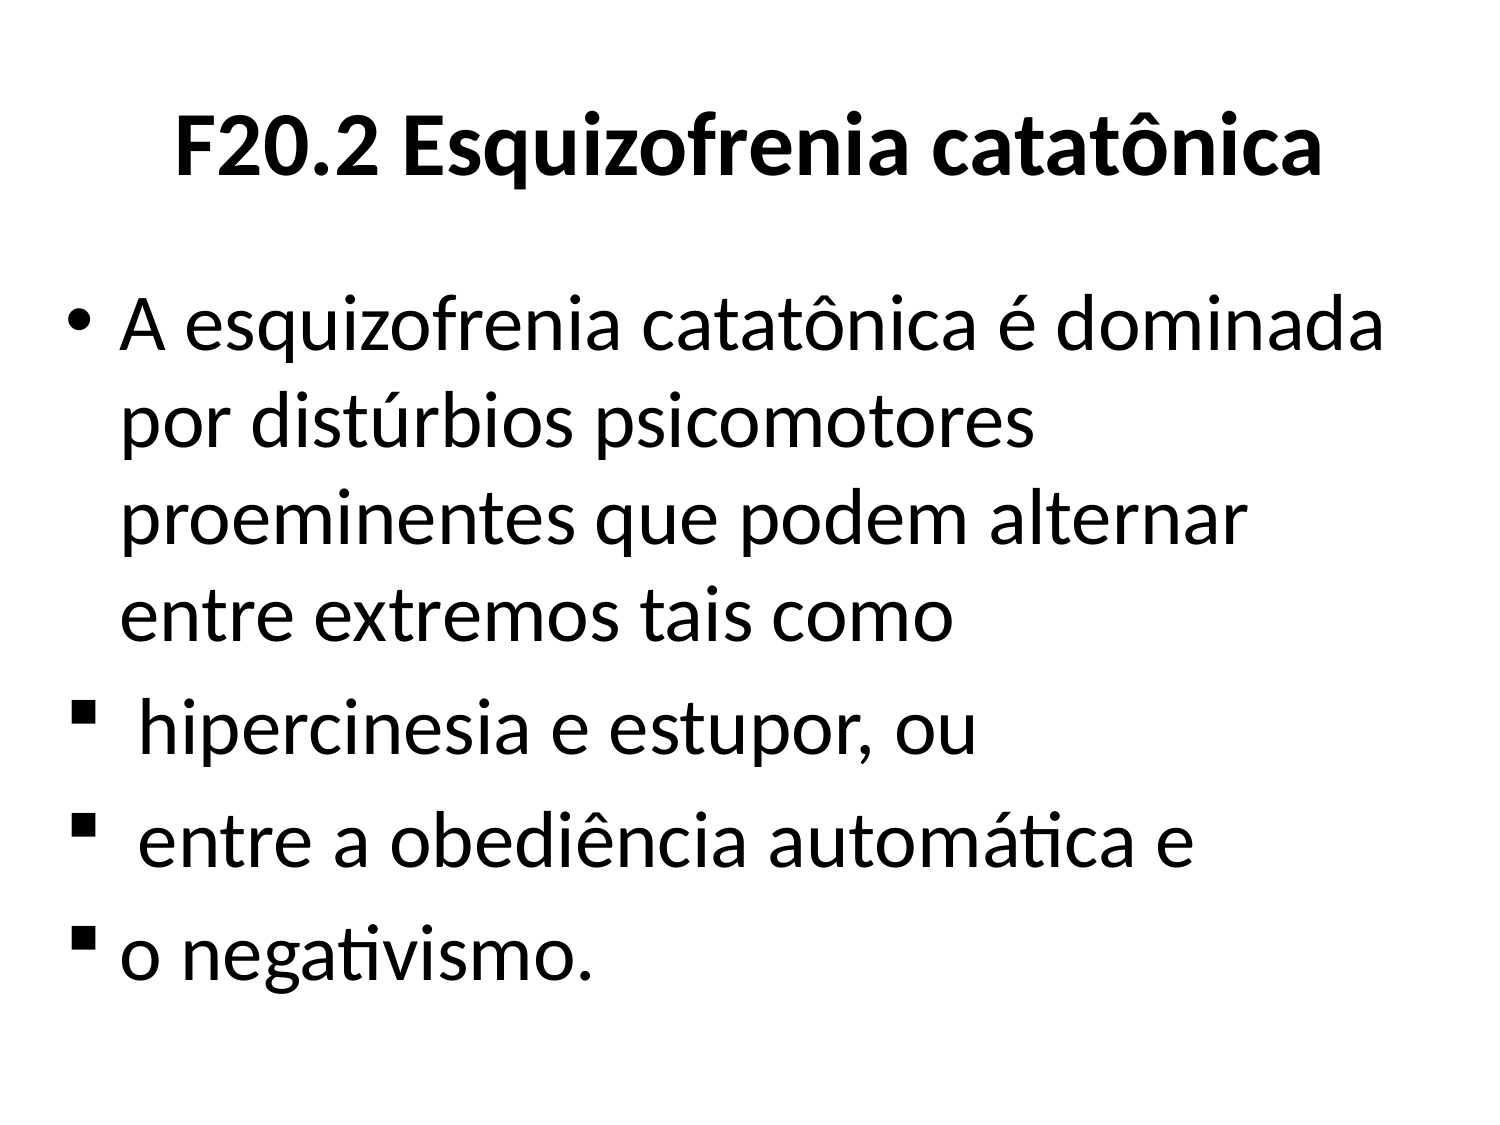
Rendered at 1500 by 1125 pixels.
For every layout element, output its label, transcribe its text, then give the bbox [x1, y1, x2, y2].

list A esquizofrenia catatônica é dominada por distúrbios psicomotores proeminentes que podem alternar entre extremos tais como hipercinesia e estupor, ou entre a obediência automática e o negativismo. [50, 262, 1438, 1088]
title F20.2 Esquizofrenia catatônica [75, 45, 1425, 233]
